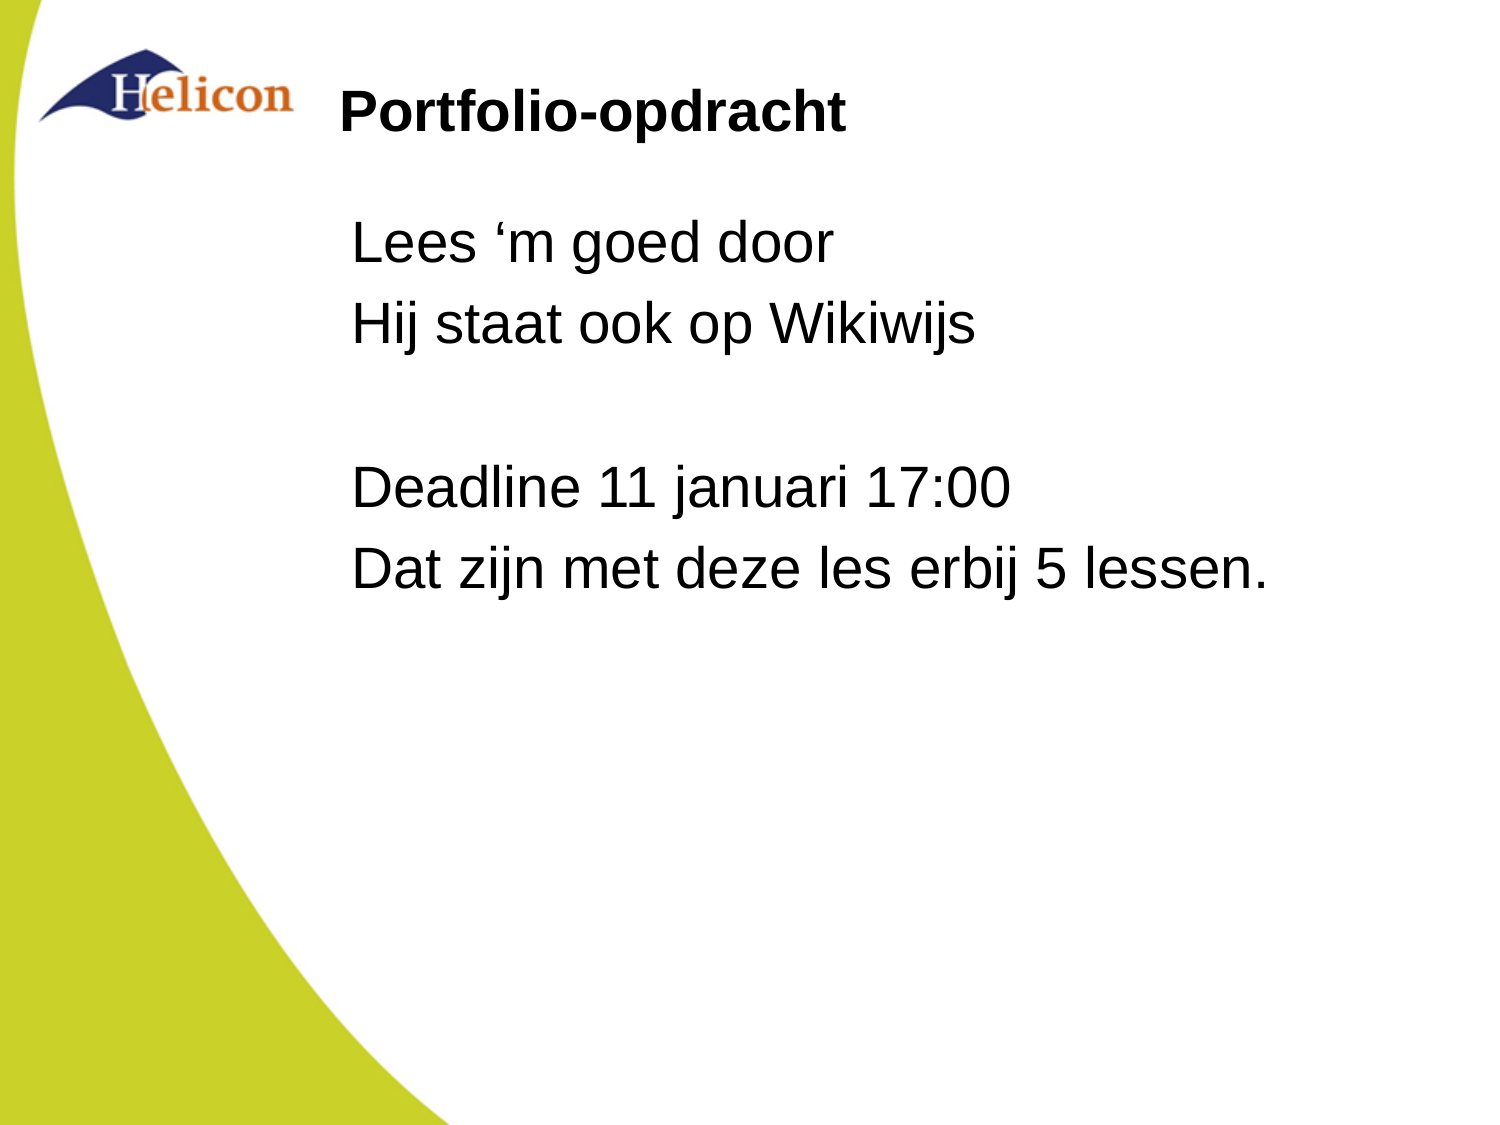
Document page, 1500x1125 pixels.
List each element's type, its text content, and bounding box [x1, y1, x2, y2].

list Lees ‘m goed door Hij staat ook op Wikiwijs Deadline 11 januari 17:00 Dat zijn met deze les erbij 5 lessen. [336, 196, 1425, 1005]
title Portfolio-opdracht [324, 54, 1415, 161]
picture [0, 0, 1500, 1125]
